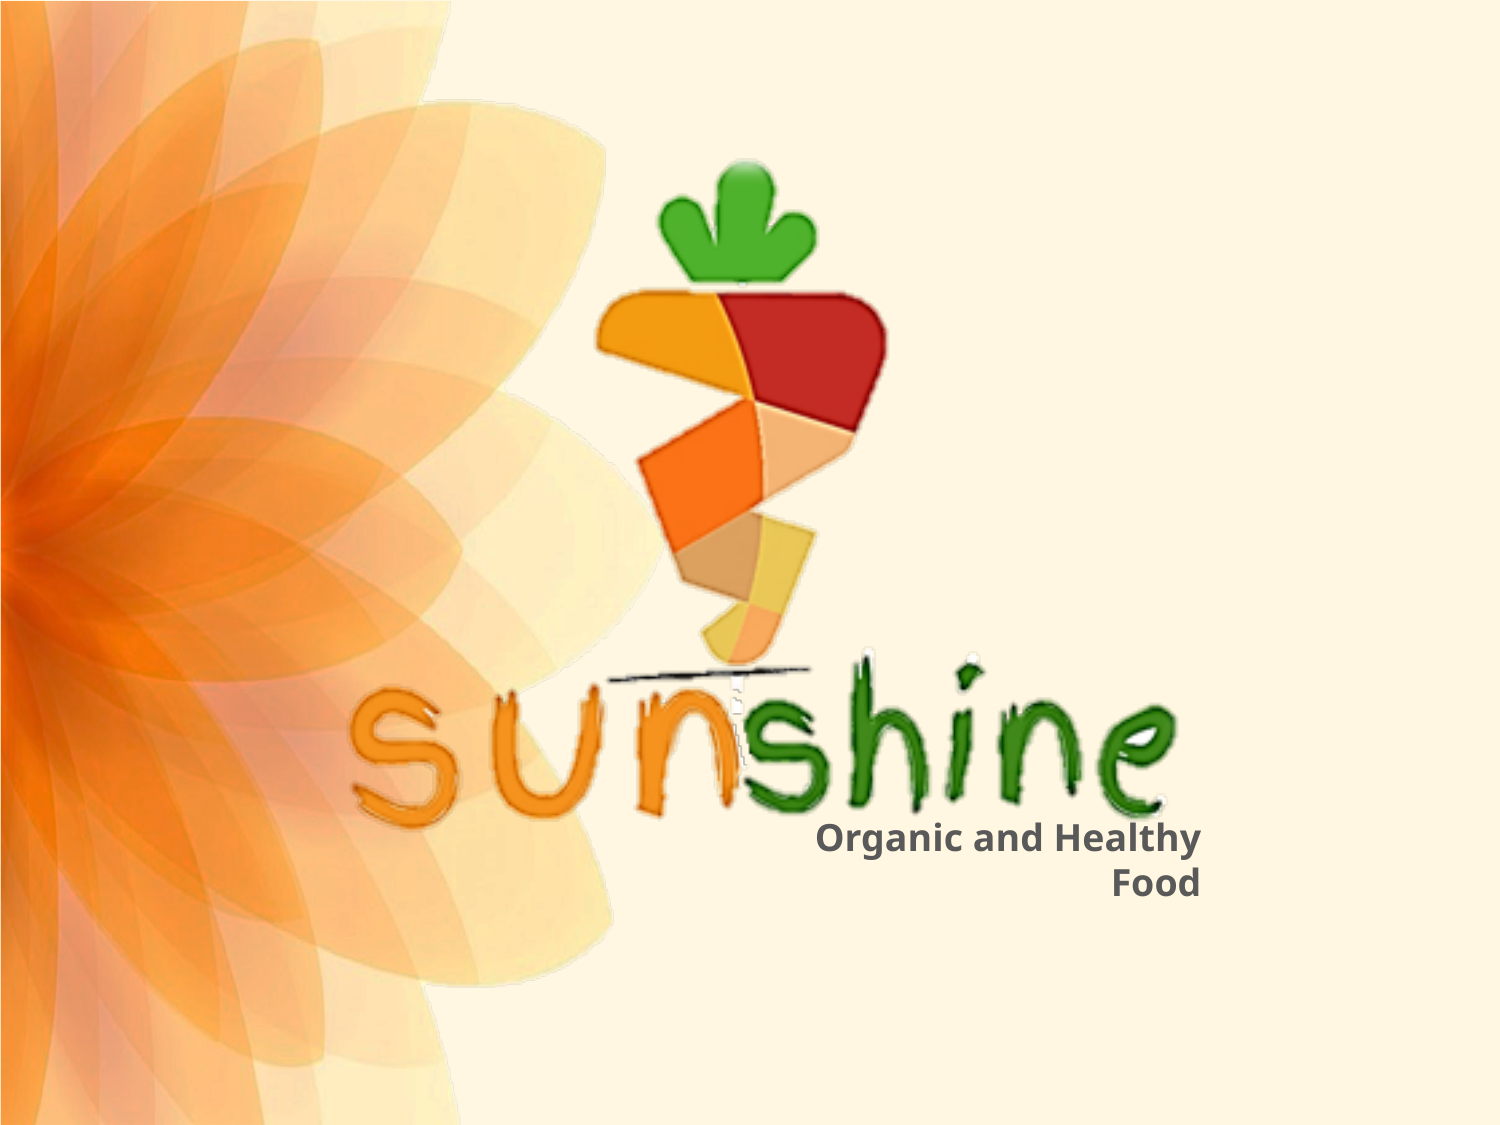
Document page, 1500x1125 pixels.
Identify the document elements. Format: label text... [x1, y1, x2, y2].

text_box Organic and Healthy Food [950, 806, 1217, 912]
picture [0, 2, 1195, 1124]
